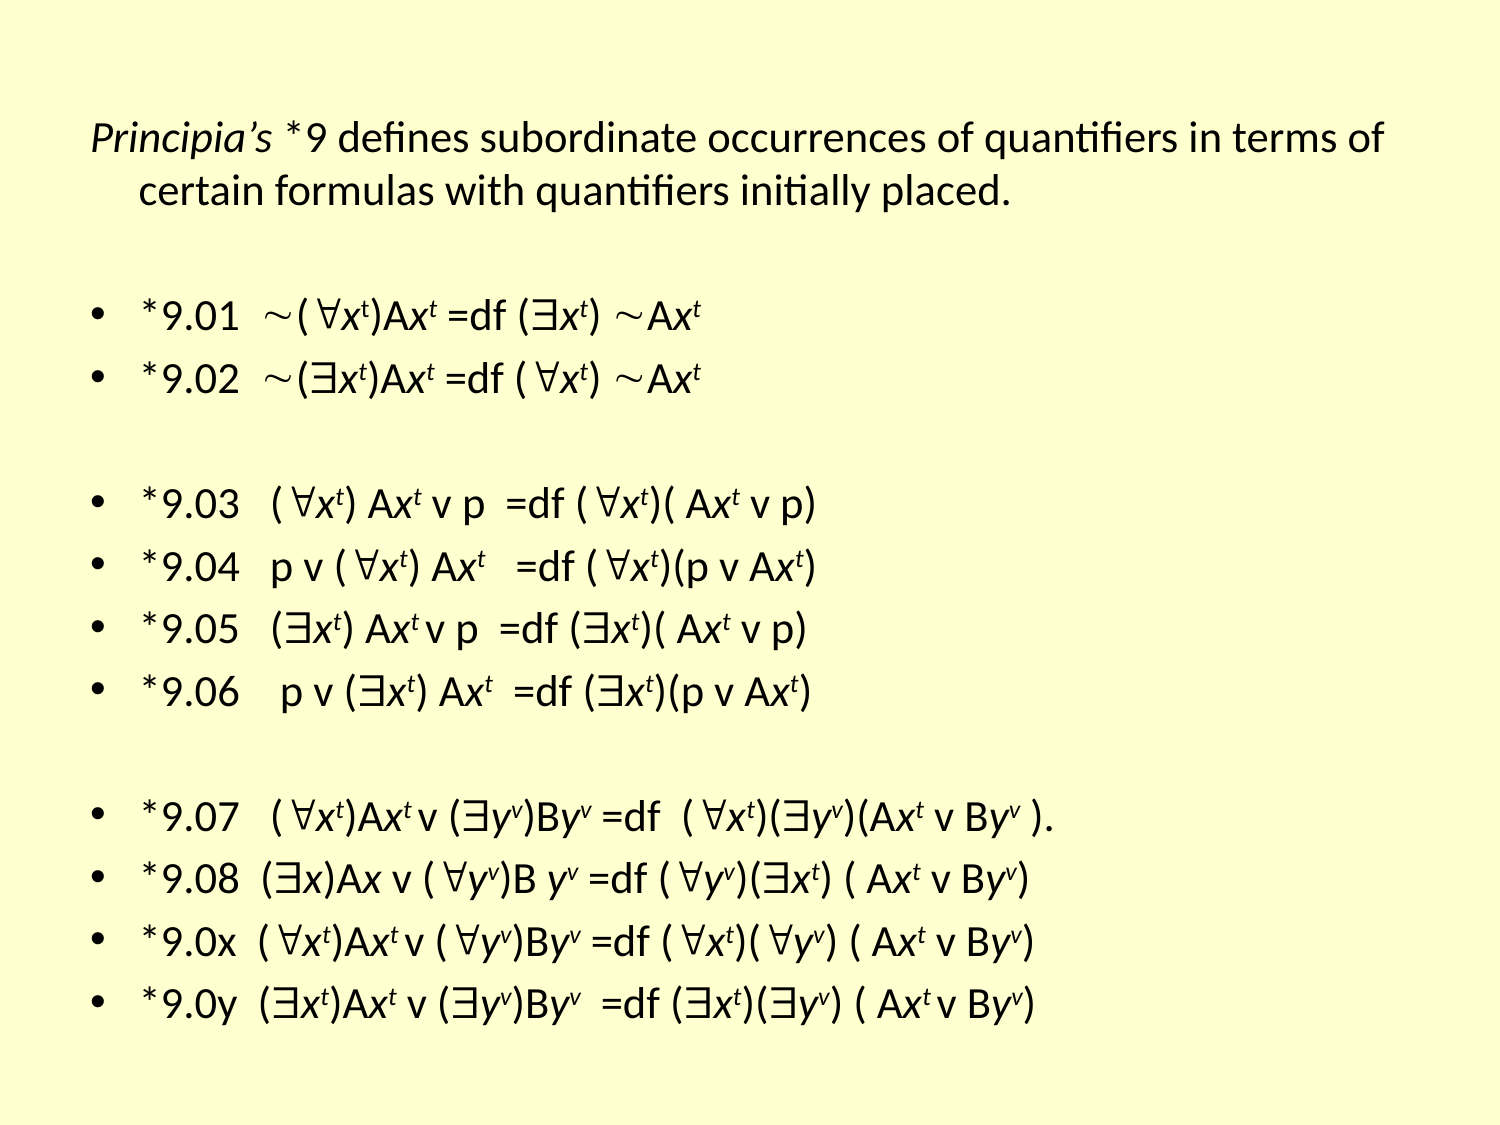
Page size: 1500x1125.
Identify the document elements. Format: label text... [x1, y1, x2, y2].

list Principia’s *9 defines subordinate occurrences of quantifiers in terms of certain formulas with quantifiers initially placed. *9.01 (xt)Axt =df (xt) Axt *9.02 (xt)Axt =df (xt) Axt *9.03 (xt) Axt v p =df (xt)( Axt v p) *9.04 p v (xt) Axt =df (xt)(p v Axt) *9.05 (xt) Axt v p =df (xt)( Axt v p) *9.06 p v (xt) Axt =df (xt)(p v Axt) *9.07 (xt)Axt v (yv)Byv =df (xt)(yv)(Axt v Byv ). *9.08 (x)Ax v (yv)B yv =df (yv)(xt) ( Axt v Byv) *9.0x (xt)Axt v (yv)Byv =df (xt)(yv) ( Axt v Byv) *9.0y (xt)Axt v (yv)Byv =df (xt)(yv) ( Axt v Byv) [75, 99, 1425, 1038]
